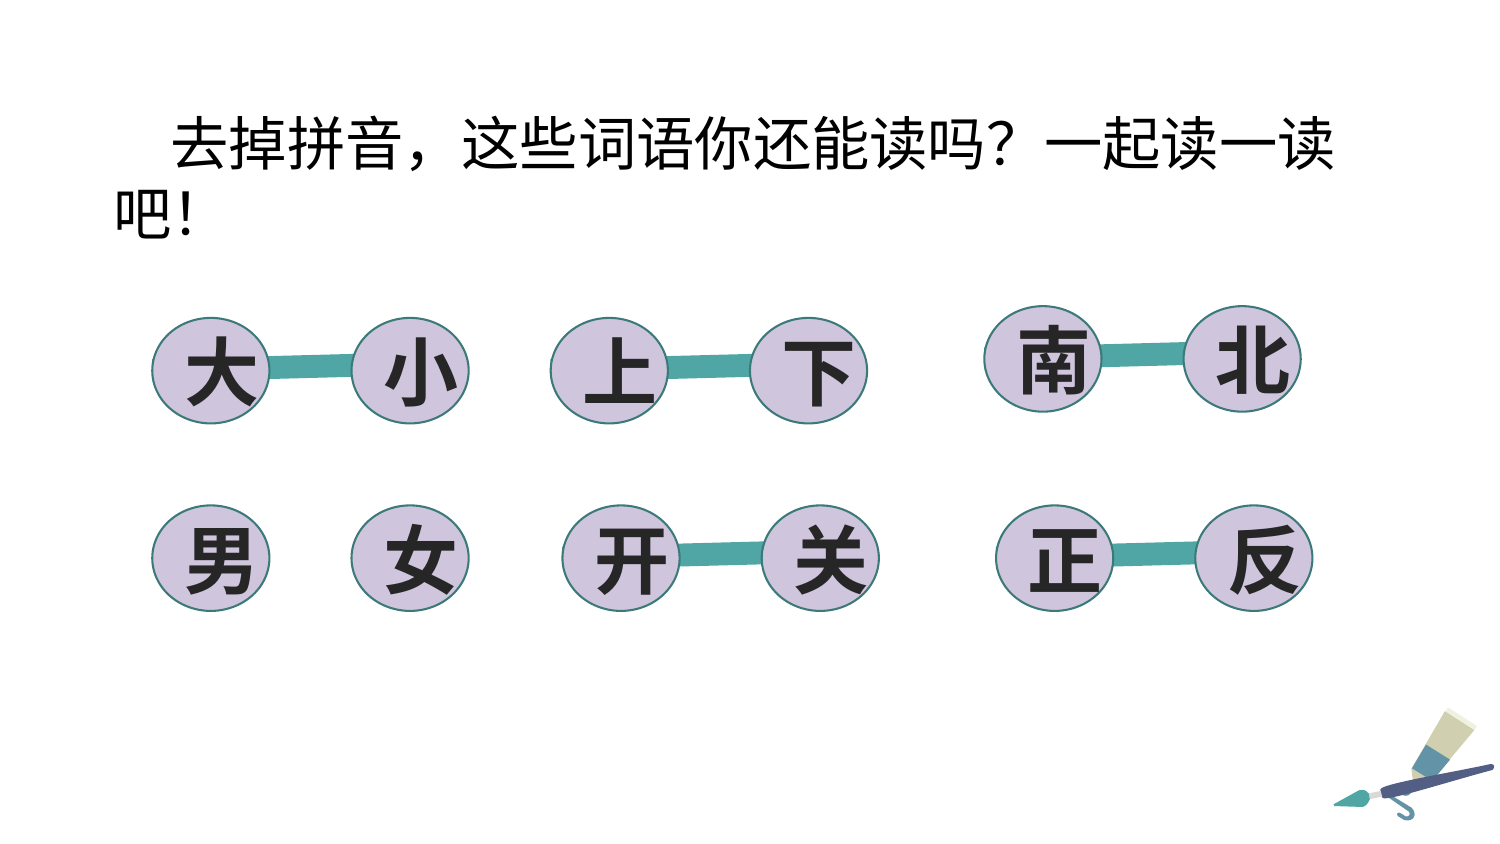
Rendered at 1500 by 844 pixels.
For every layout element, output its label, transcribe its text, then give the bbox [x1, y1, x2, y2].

text_box 上 [549, 365, 669, 425]
text_box 反 [1194, 504, 1314, 612]
text_box 下 [748, 316, 869, 425]
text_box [550, 364, 774, 371]
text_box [562, 552, 786, 559]
text_box 开 [561, 504, 681, 612]
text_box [984, 353, 1208, 359]
text_box 去掉拼音，这些词语你还能读吗？一起读一读吧！ [98, 99, 1388, 255]
text_box 南 [983, 305, 1103, 413]
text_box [996, 552, 1219, 559]
text_box 大 [151, 316, 271, 425]
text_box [1358, 708, 1481, 844]
text_box 关 [760, 504, 880, 612]
text_box 正 [995, 504, 1115, 612]
text_box 小 [350, 316, 470, 425]
text_box 北 [1182, 305, 1302, 413]
text_box 女 [350, 504, 470, 612]
text_box 男 [151, 504, 271, 612]
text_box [152, 364, 375, 371]
text_box 上 [550, 316, 669, 364]
